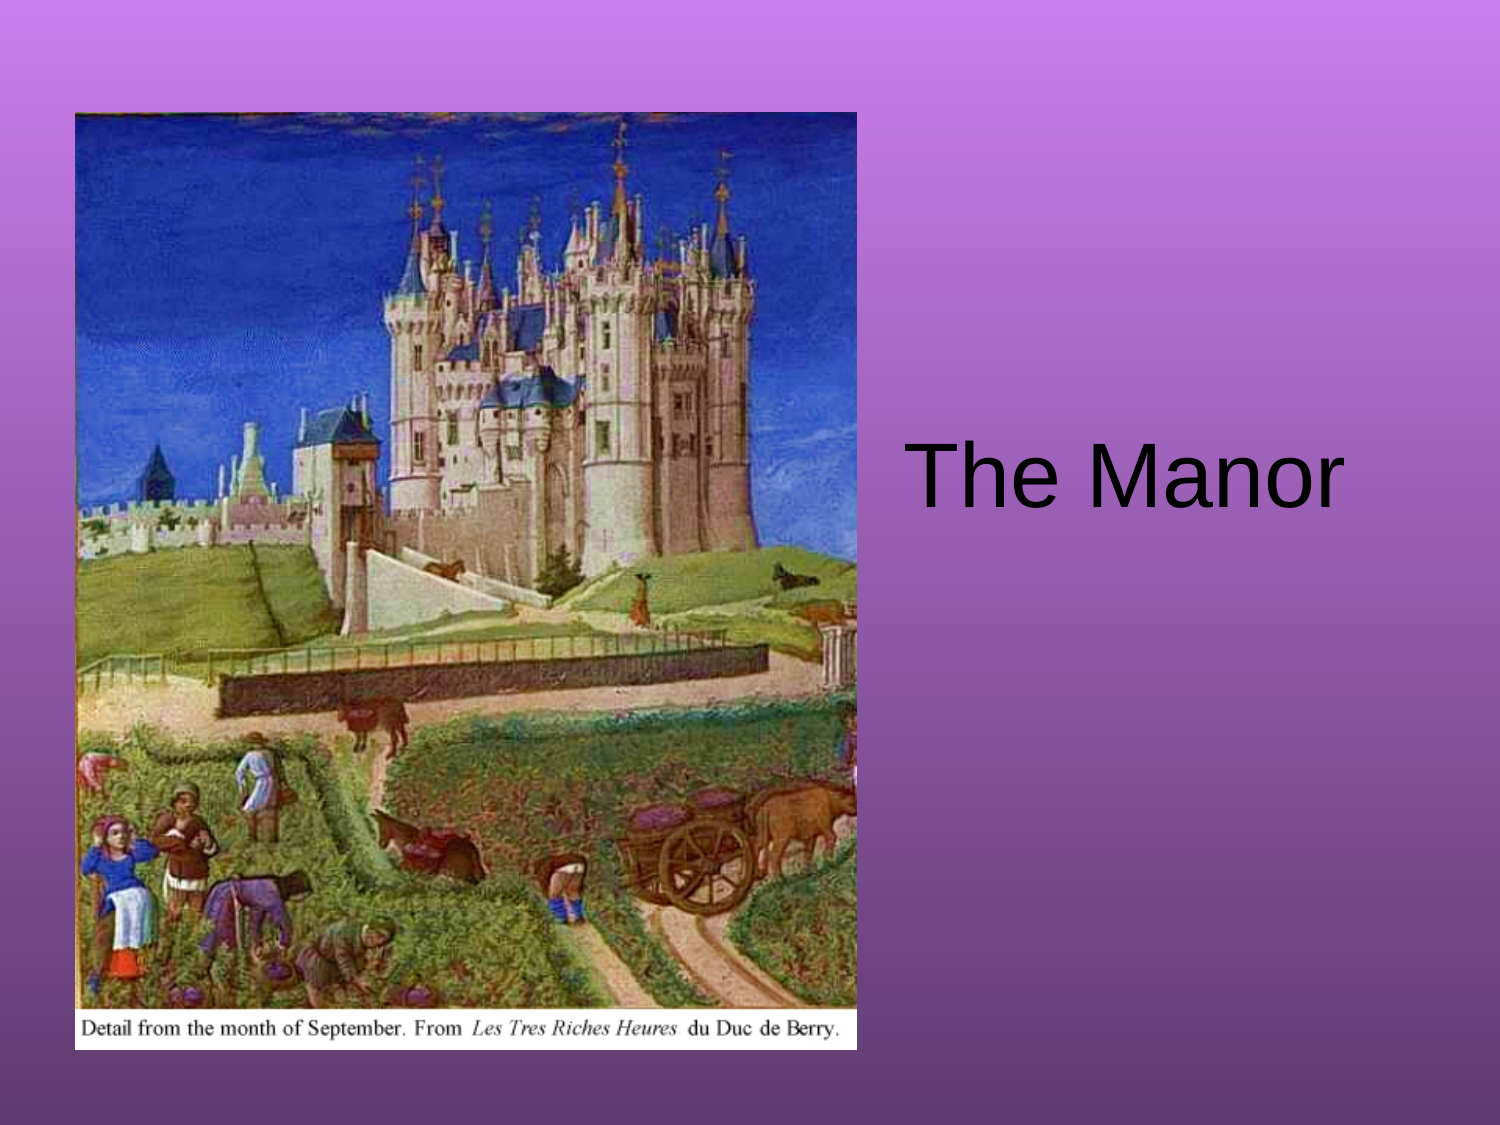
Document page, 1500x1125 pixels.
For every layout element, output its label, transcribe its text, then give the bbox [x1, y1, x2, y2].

picture [74, 112, 857, 1051]
title The Manor [860, 312, 1426, 631]
